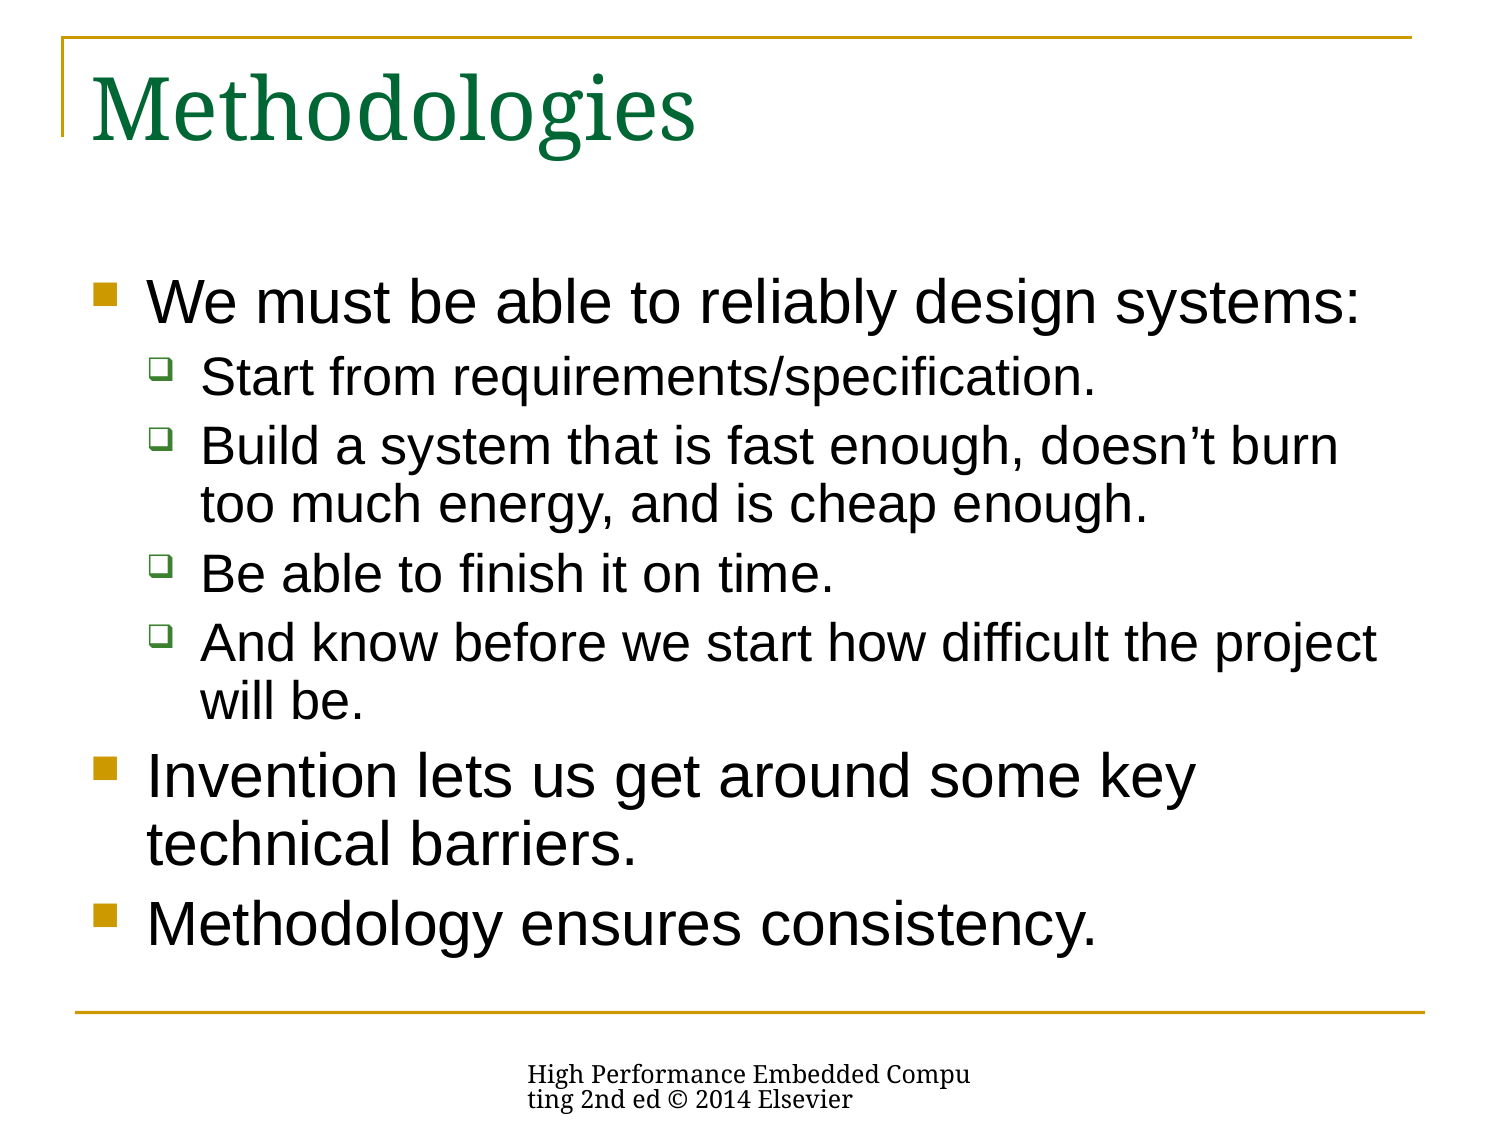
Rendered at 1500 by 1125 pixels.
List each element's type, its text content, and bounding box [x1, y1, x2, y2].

footer High Performance Embedded Computing 2nd ed © 2014 Elsevier [512, 1025, 988, 1100]
title Methodologies [75, 45, 1425, 233]
list We must be able to reliably design systems: Start from requirements/specification. Build a system that is fast enough, doesn’t burn too much energy, and is cheap enough. Be able to finish it on time. And know before we start how difficult the project will be. Invention lets us get around some key technical barriers. Methodology ensures consistency. [75, 262, 1425, 1006]
